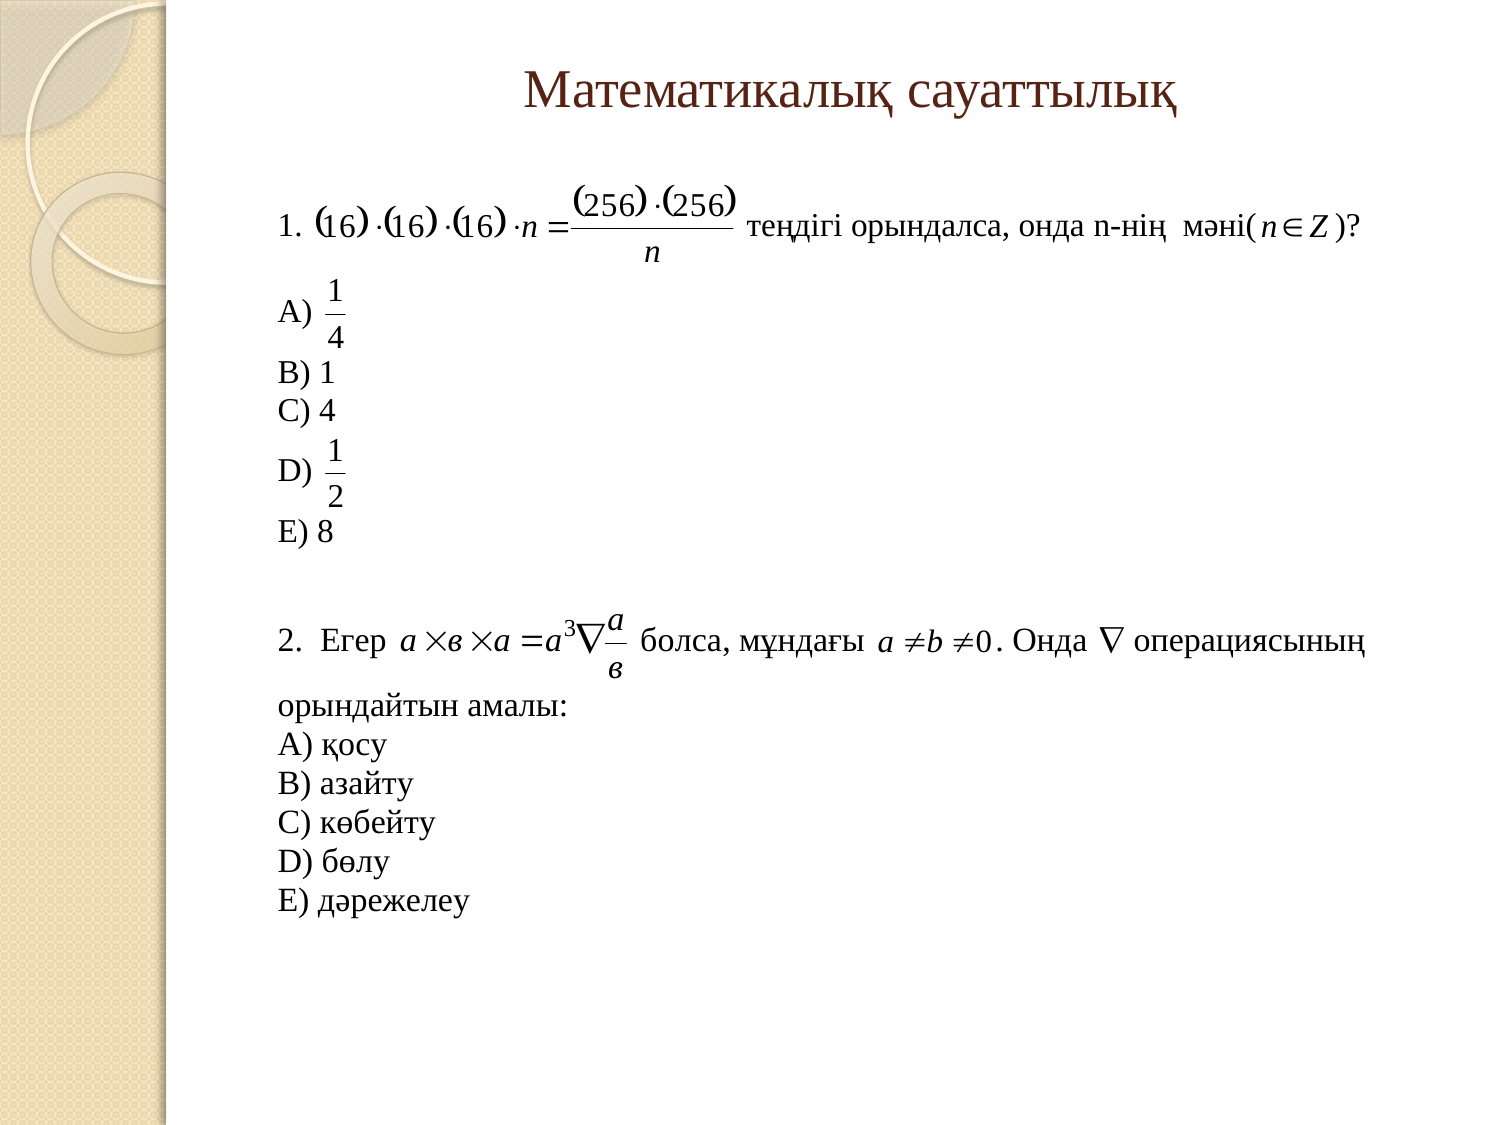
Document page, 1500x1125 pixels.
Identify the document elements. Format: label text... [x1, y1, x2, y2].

title Математикалық сауаттылық [235, 45, 1466, 126]
picture [277, 597, 1412, 945]
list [277, 184, 1388, 551]
